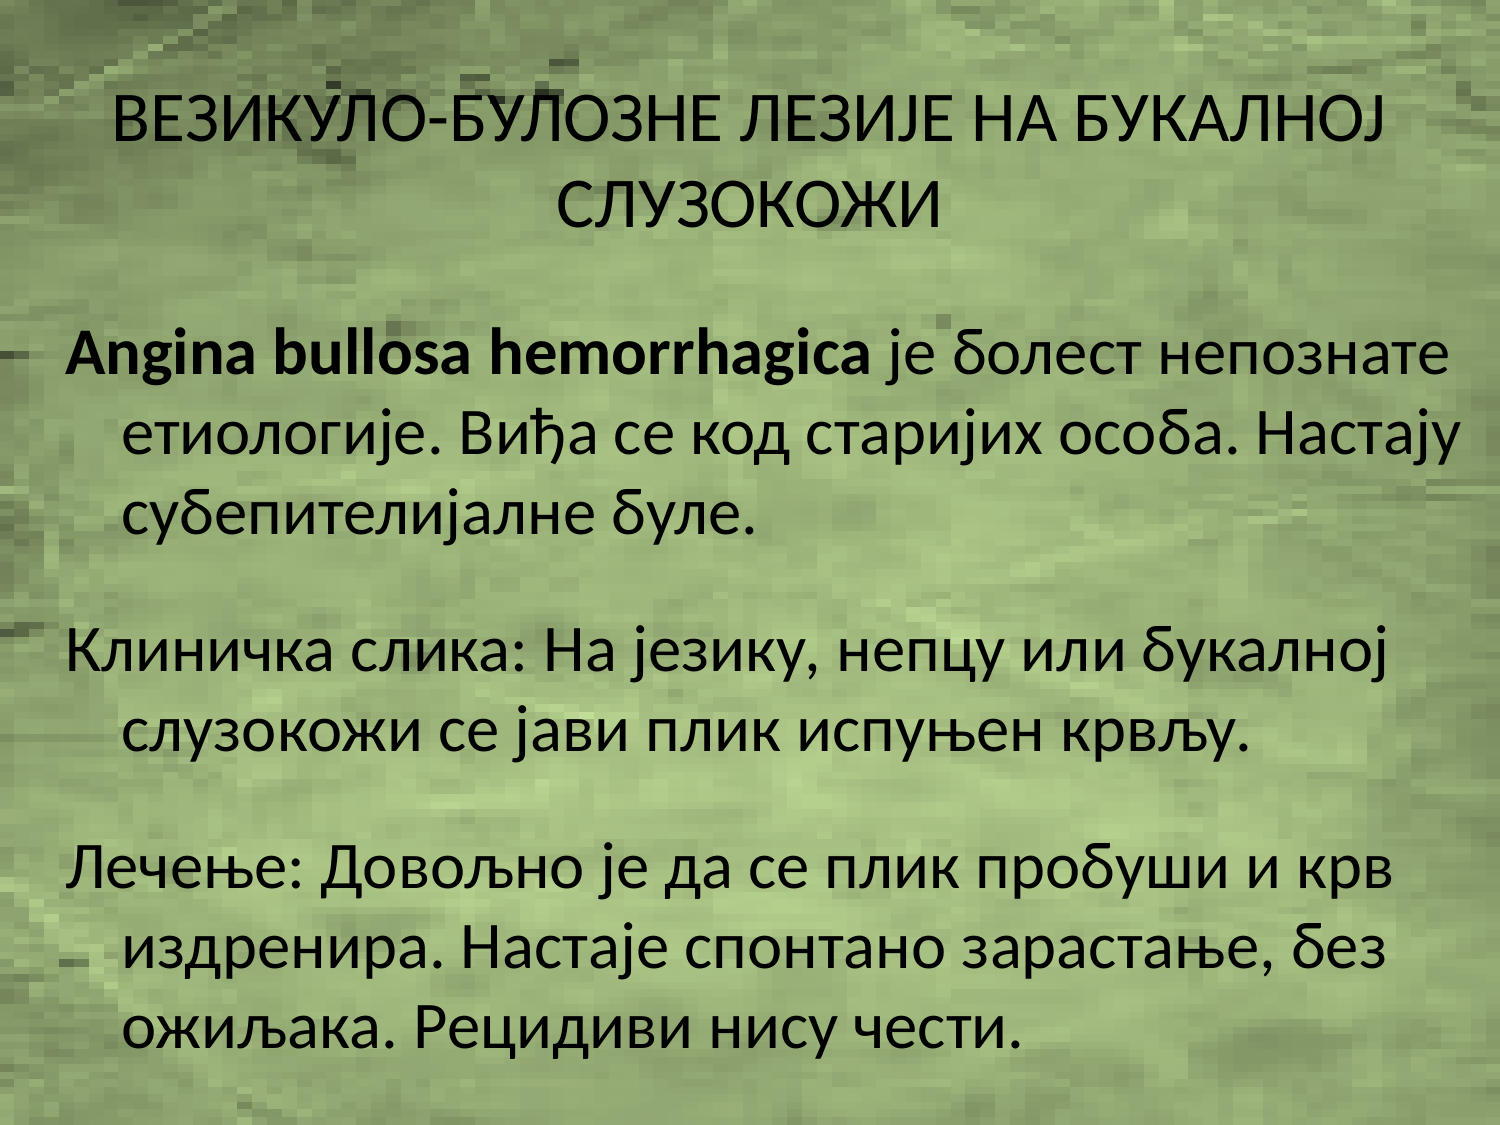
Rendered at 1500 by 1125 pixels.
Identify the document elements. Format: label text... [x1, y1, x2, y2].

title ВЕЗИКУЛО-БУЛОЗНЕ ЛЕЗИЈЕ НА БУКАЛНОЈ СЛУЗОКОЖИ [75, 62, 1425, 250]
list Angina bullosa hemorrhagica је болест непознате етиологије. Виђа се код старијих особа. Настају субепителијалне буле. Клиничка слика: На језику, непцу или букалној слузокожи се јави плик испуњен крвљу. Лечење: Довољно је да се плик пробуши и крв издренира. Настаје спонтано зарастање, без ожиљака. Рецидиви нису чести. [50, 299, 1500, 1125]
